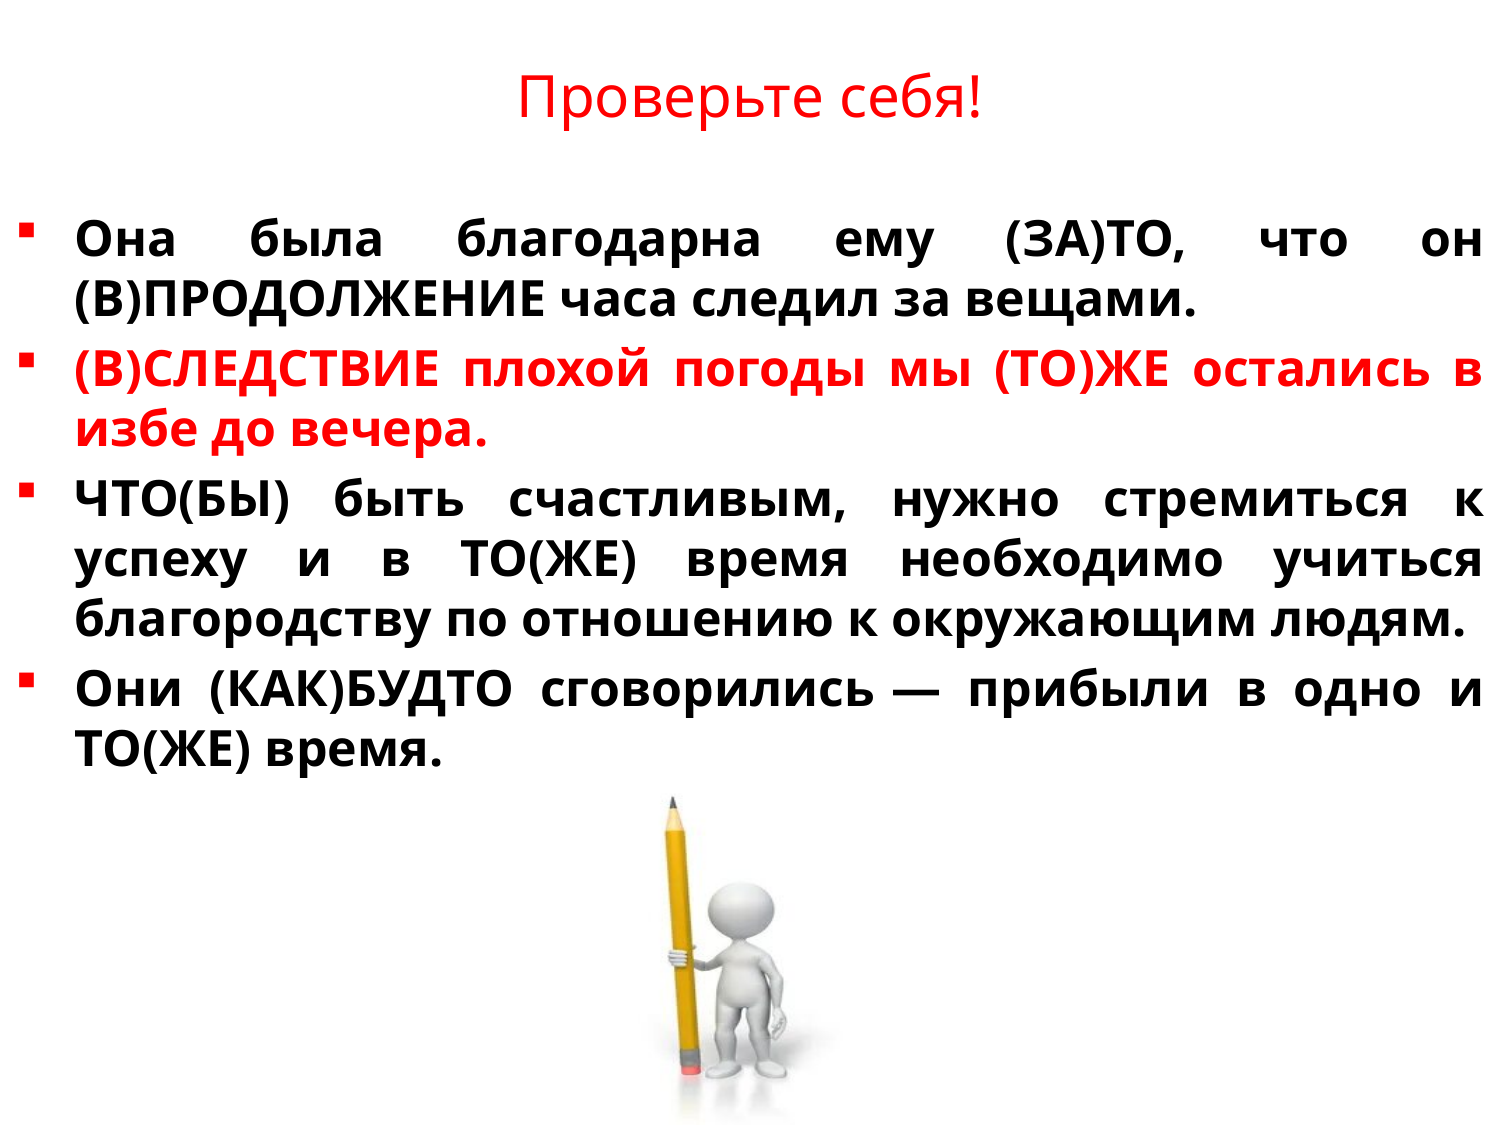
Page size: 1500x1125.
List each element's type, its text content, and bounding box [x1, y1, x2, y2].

picture [638, 784, 862, 1125]
title Проверьте себя! [0, 0, 1500, 188]
list Она была благодарна ему (ЗА)ТО, что он (В)ПРОДОЛЖЕНИЕ часа следил за вещами. (В)СЛЕДСТВИЕ плохой погоды мы (ТО)ЖЕ остались в избе до вечера. ЧТО(БЫ) быть счастливым, нужно стремиться к успеху и в ТО(ЖЕ) время необходимо учиться благородству по отношению к окружающим людям. Они (КАК)БУДТО сговорились — прибыли в одно и ТО(ЖЕ) время. [0, 199, 1500, 1020]
